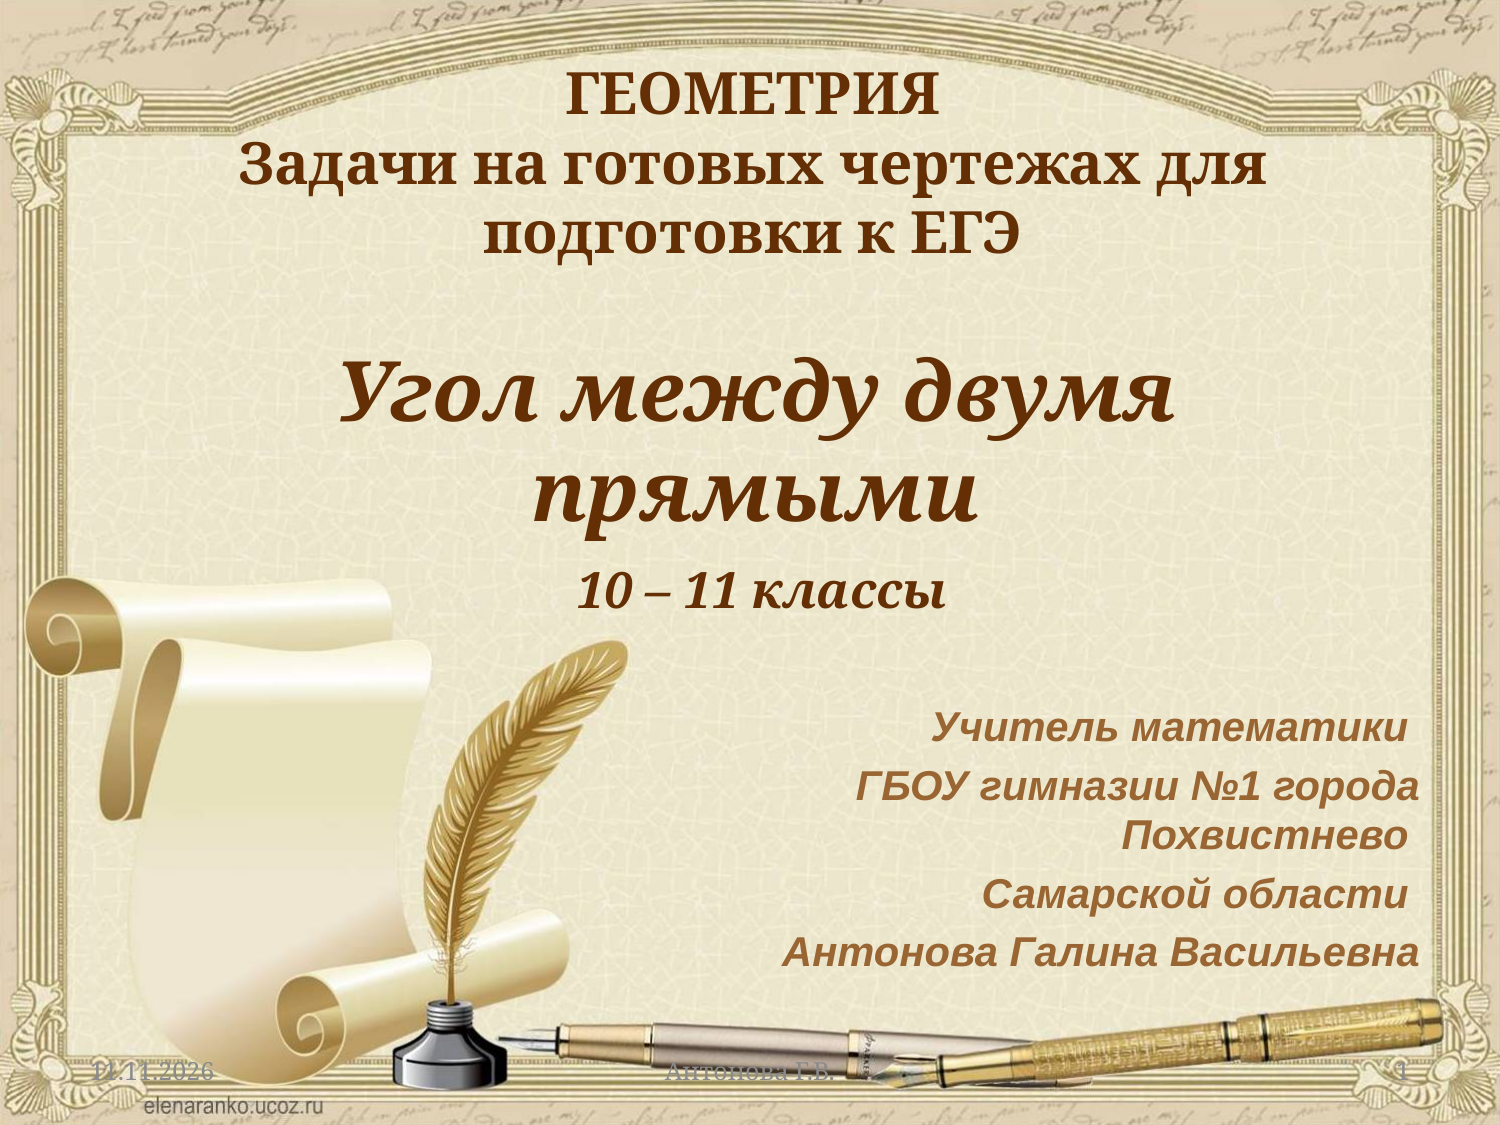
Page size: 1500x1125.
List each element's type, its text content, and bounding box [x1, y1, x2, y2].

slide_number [75, 1042, 425, 1103]
subtitle Учитель математики ГБОУ гимназии №1 города Похвистнево Самарской области Антонова Галина Васильевна [596, 692, 1436, 976]
text_box 10 – 11 классы [407, 550, 1117, 686]
footer Антонова Г.В. [512, 1042, 988, 1103]
title ГЕОМЕТРИЯ Задачи на готовых чертежах для подготовки к ЕГЭ [141, 0, 1365, 386]
text_box Угол между двумя прямыми [253, 386, 1258, 587]
slide_number 1 [1074, 1042, 1425, 1103]
picture [0, 0, 1500, 1125]
